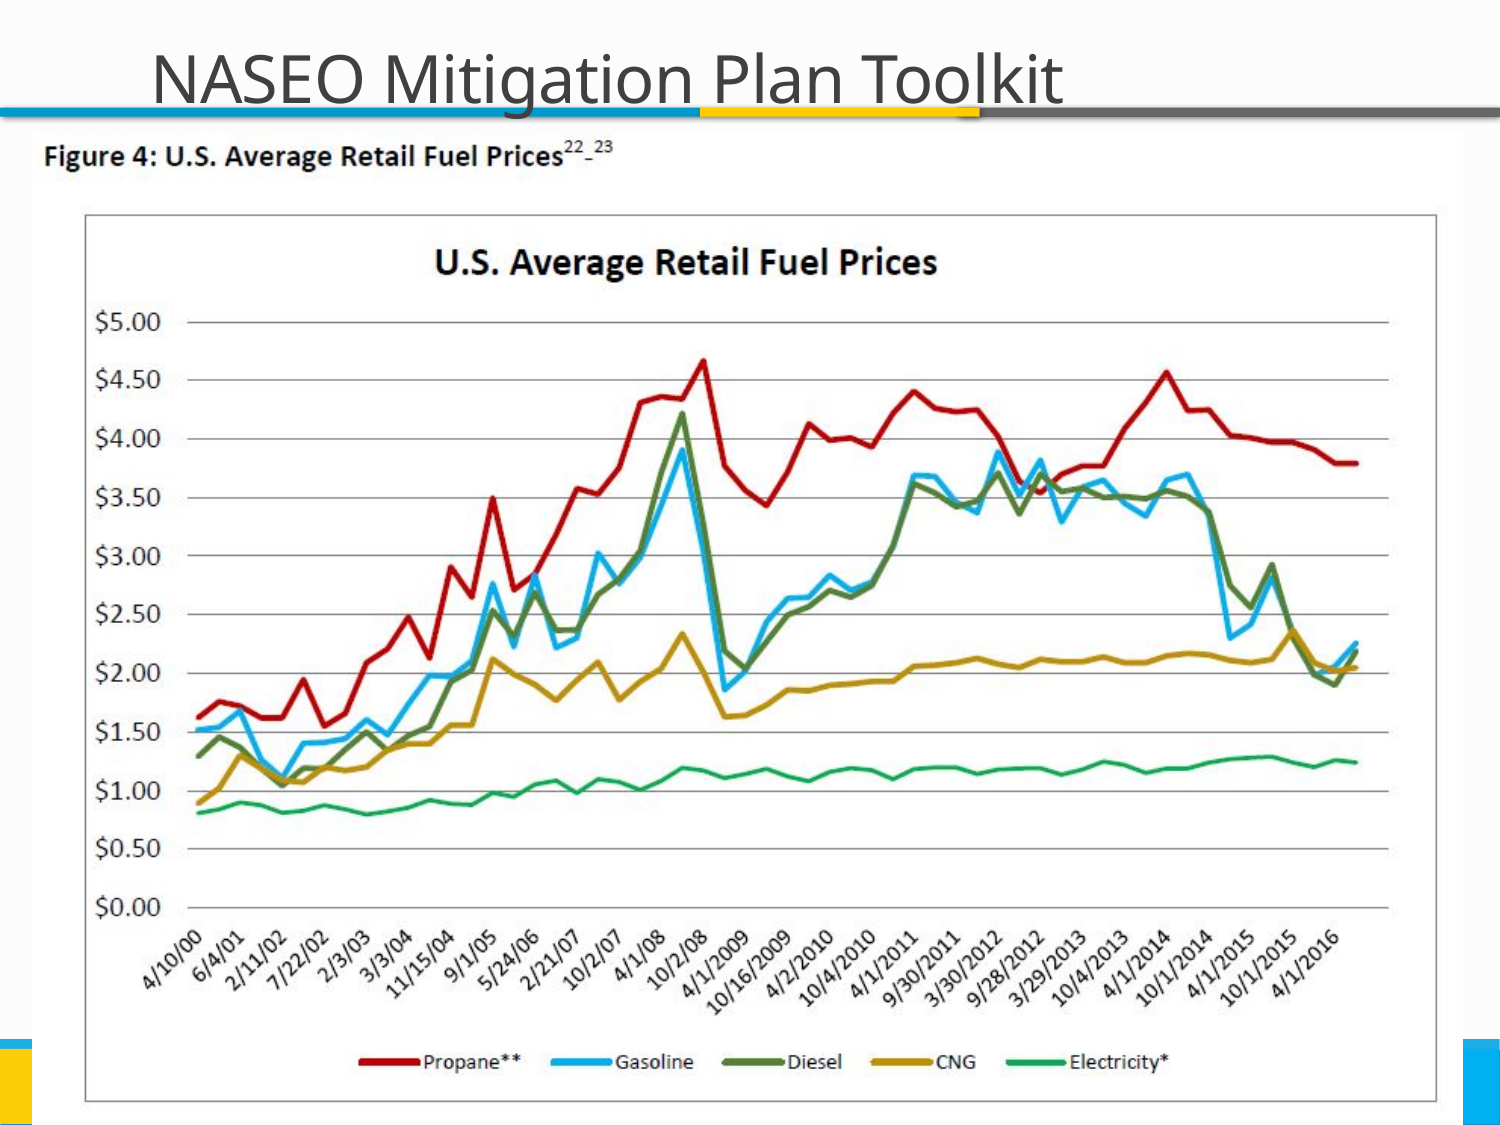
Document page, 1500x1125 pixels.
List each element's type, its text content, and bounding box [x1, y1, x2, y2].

title NASEO Mitigation Plan Toolkit [135, 8, 1373, 125]
picture [31, 132, 1464, 1125]
